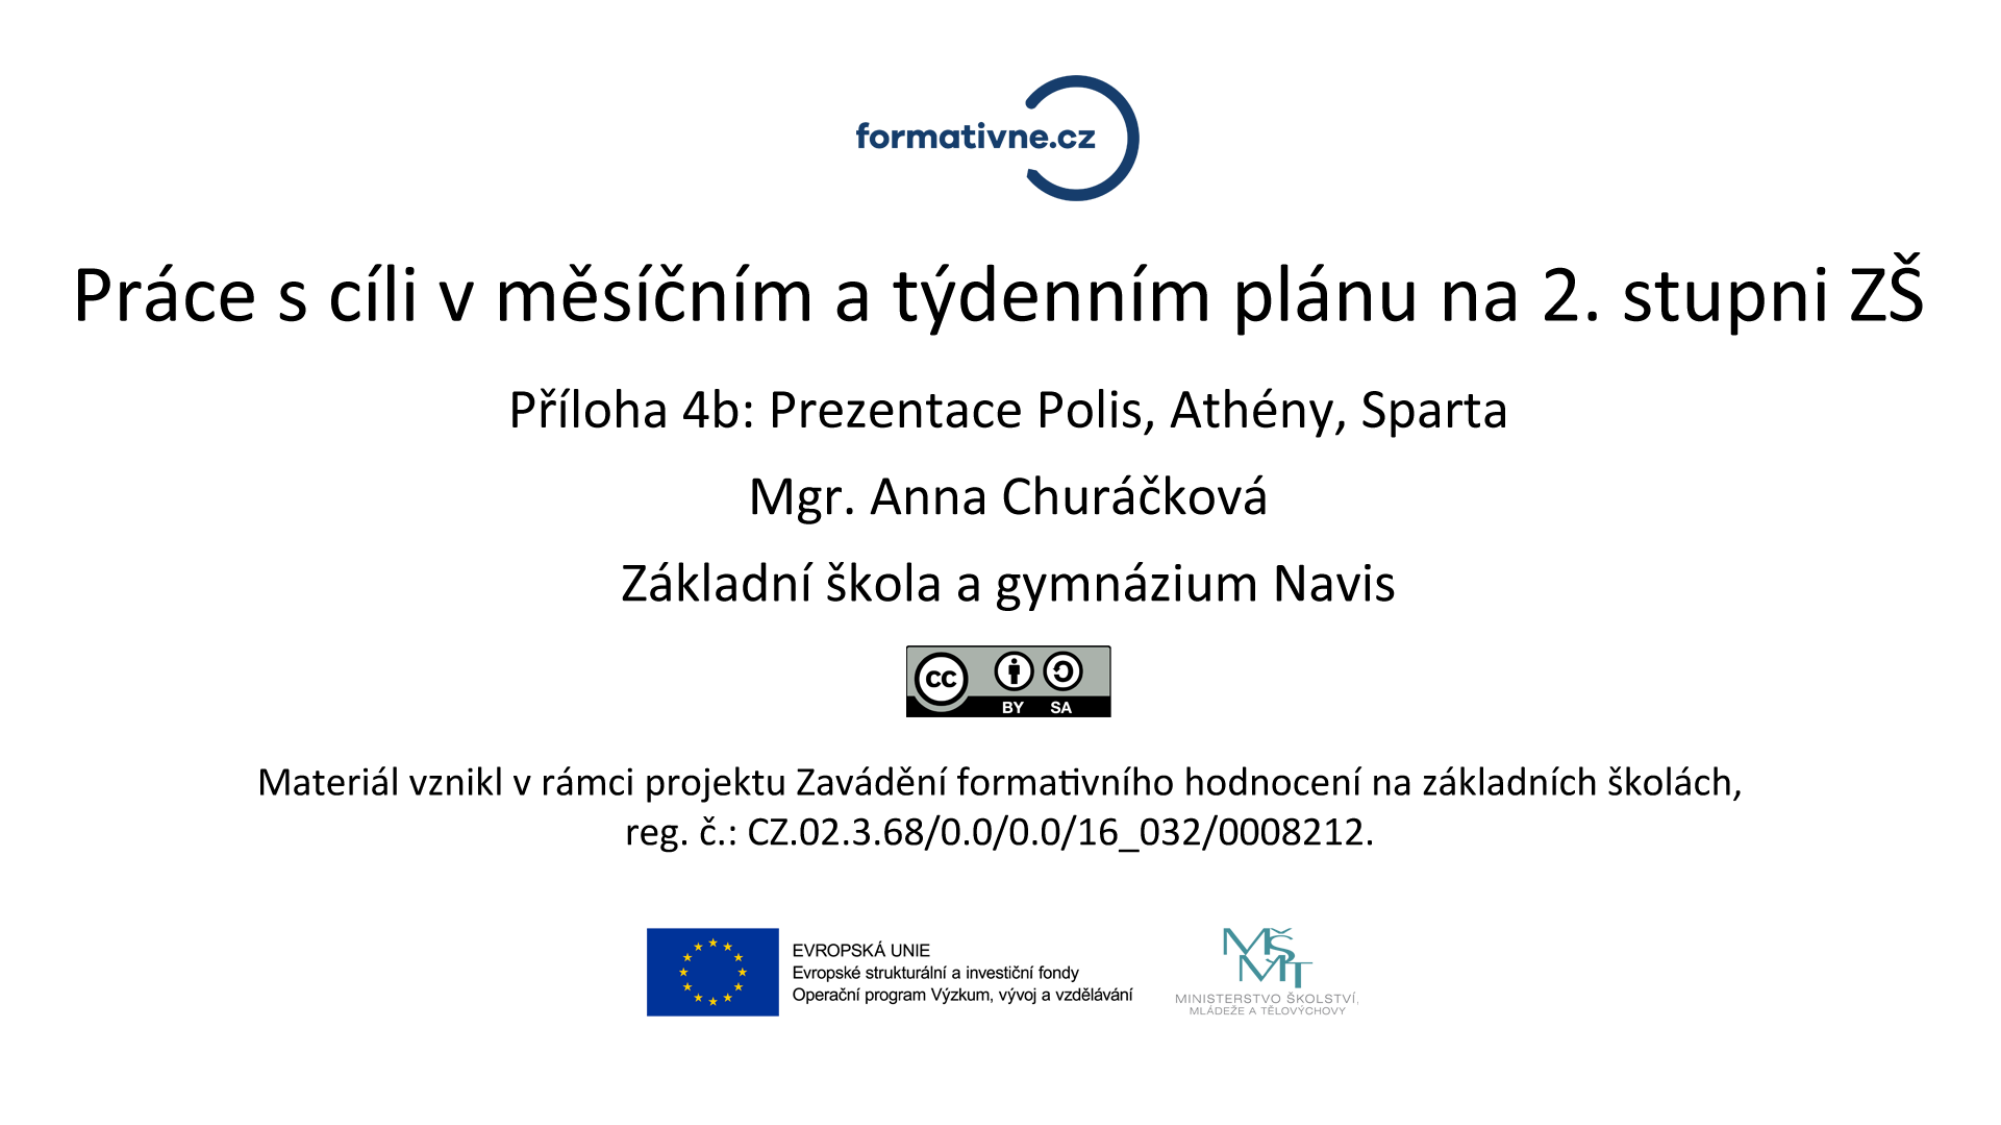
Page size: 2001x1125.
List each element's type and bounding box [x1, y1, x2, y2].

list [0, 0, 2000, 1125]
